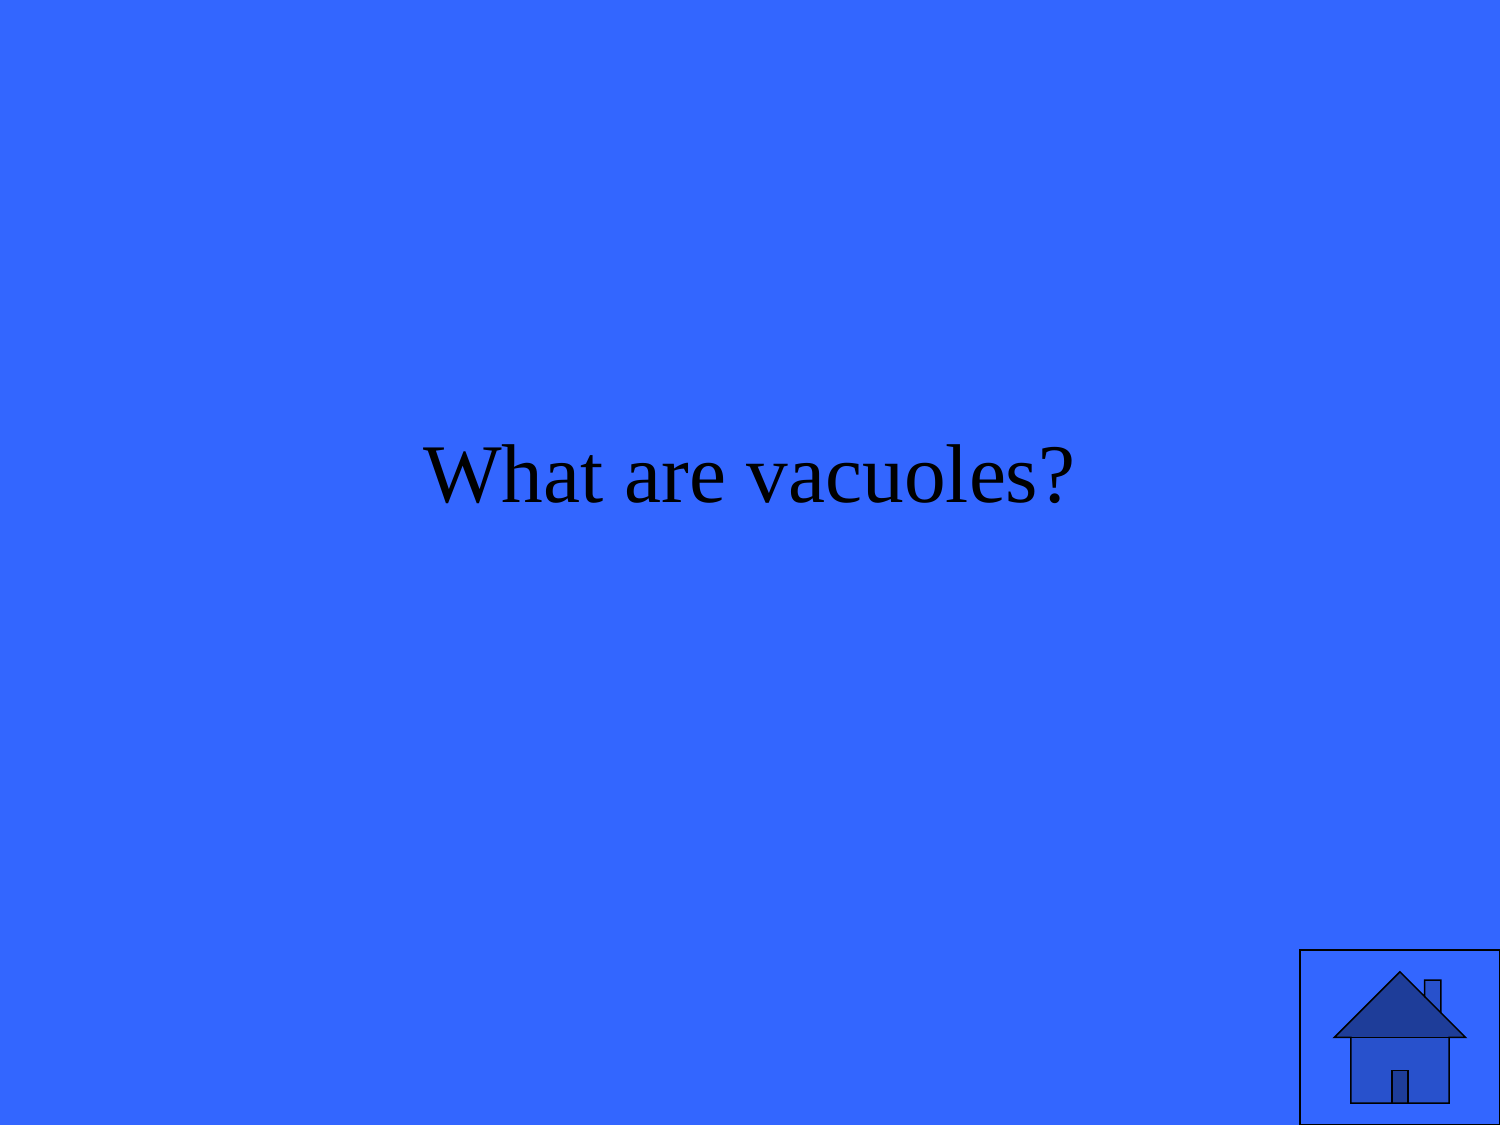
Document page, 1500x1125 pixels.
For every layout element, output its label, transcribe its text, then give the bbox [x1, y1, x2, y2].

title What are vacuoles? [112, 375, 1388, 563]
text_box [1299, 950, 1500, 1125]
